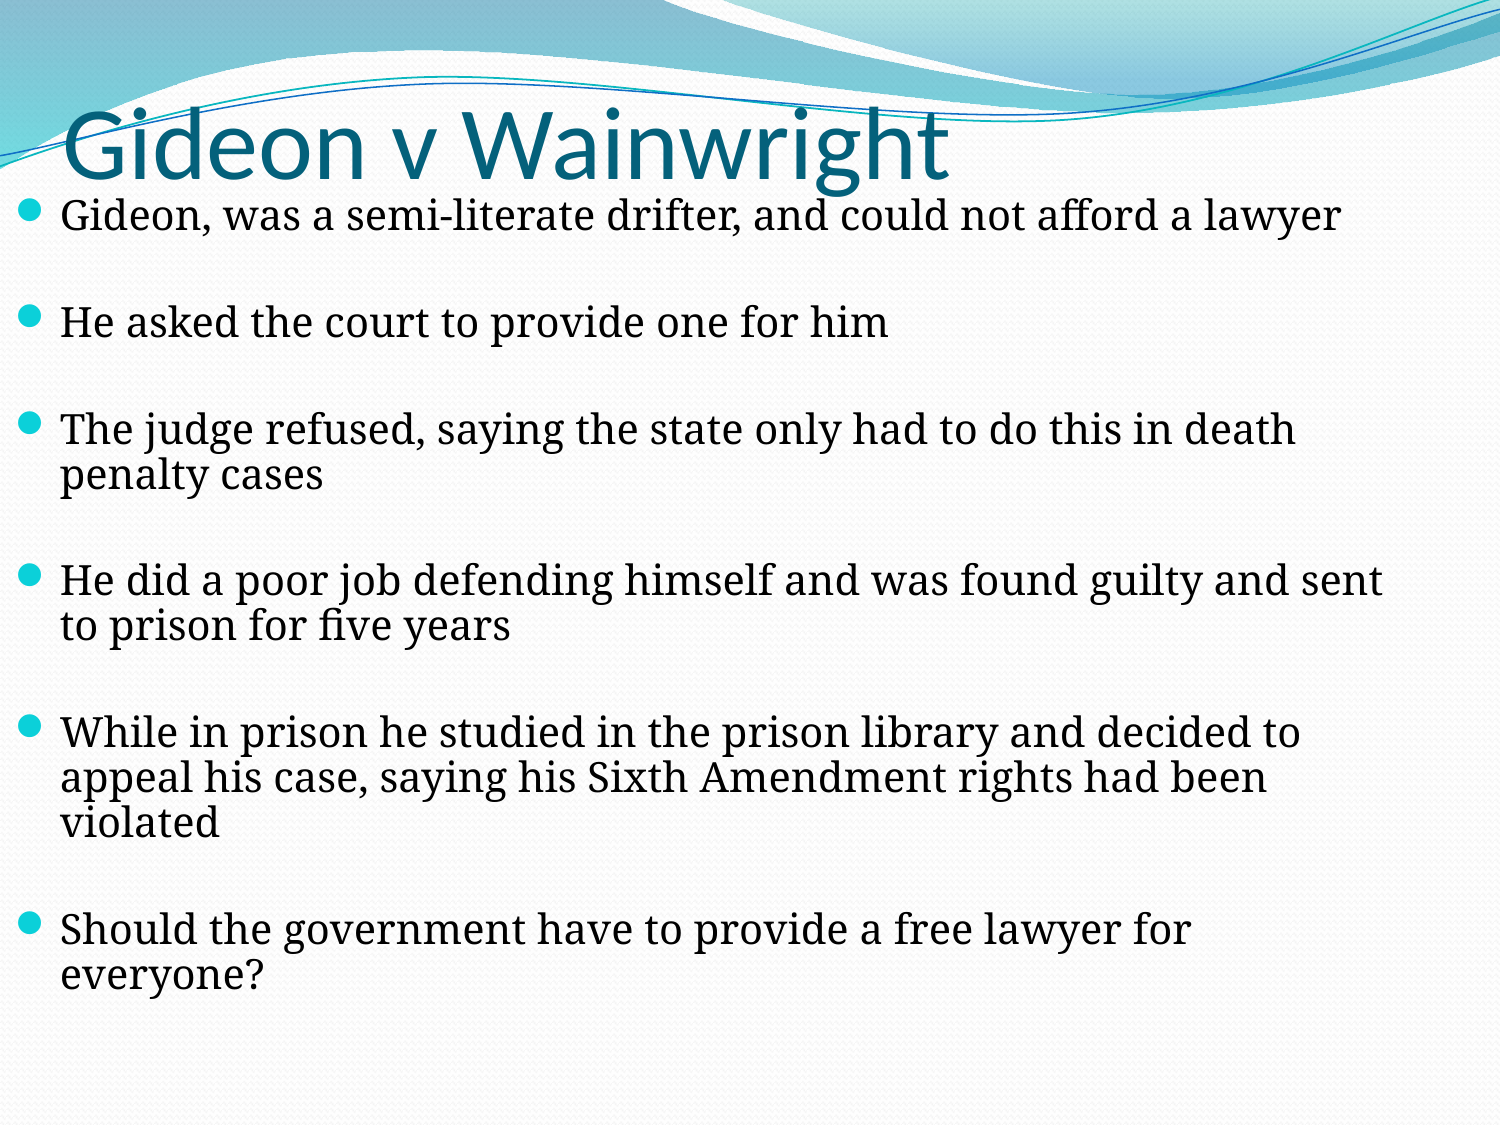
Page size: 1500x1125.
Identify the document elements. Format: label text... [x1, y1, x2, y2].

list Gideon, was a semi-literate drifter, and could not afford a lawyer He asked the court to provide one for him The judge refused, saying the state only had to do this in death penalty cases He did a poor job defending himself and was found guilty and sent to prison for five years While in prison he studied in the prison library and decided to appeal his case, saying his Sixth Amendment rights had been violated Should the government have to provide a free lawyer for everyone? [0, 187, 1400, 1013]
title Gideon v Wainwright [62, 12, 1413, 200]
